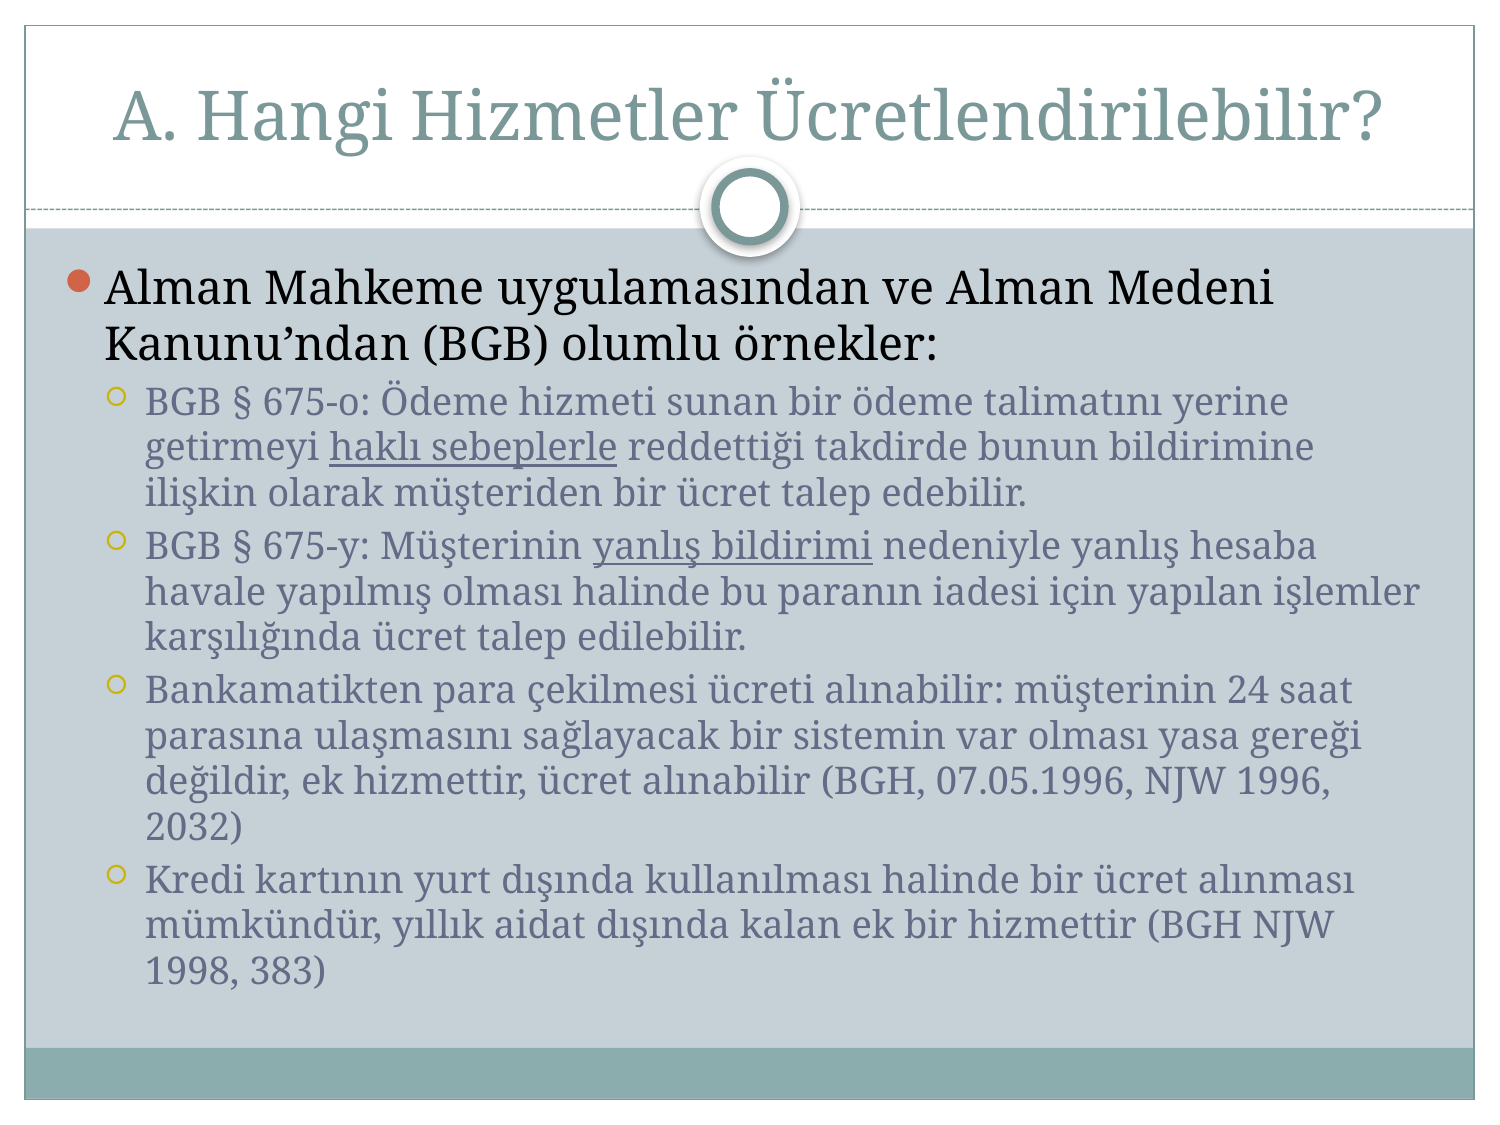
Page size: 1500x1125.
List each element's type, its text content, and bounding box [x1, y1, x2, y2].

title A. Hangi Hizmetler Ücretlendirilebilir? [49, 37, 1450, 162]
list Alman Mahkeme uygulamasından ve Alman Medeni Kanunu’ndan (BGB) olumlu örnekler: BGB § 675-o: Ödeme hizmeti sunan bir ödeme talimatını yerine getirmeyi haklı sebeplerle reddettiği takdirde bunun bildirimine ilişkin olarak müşteriden bir ücret talep edebilir. BGB § 675-y: Müşterinin yanlış bildirimi nedeniyle yanlış hesaba havale yapılmış olması halinde bu paranın iadesi için yapılan işlemler karşılığında ücret talep edilebilir. Bankamatikten para çekilmesi ücreti alınabilir: müşterinin 24 saat parasına ulaşmasını sağlayacak bir sistemin var olması yasa gereği değildir, ek hizmettir, ücret alınabilir (BGH, 07.05.1996, NJW 1996, 2032) Kredi kartının yurt dışında kullanılması halinde bir ücret alınması mümkündür, yıllık aidat dışında kalan ek bir hizmettir (BGH NJW 1998, 383) [49, 250, 1445, 1001]
